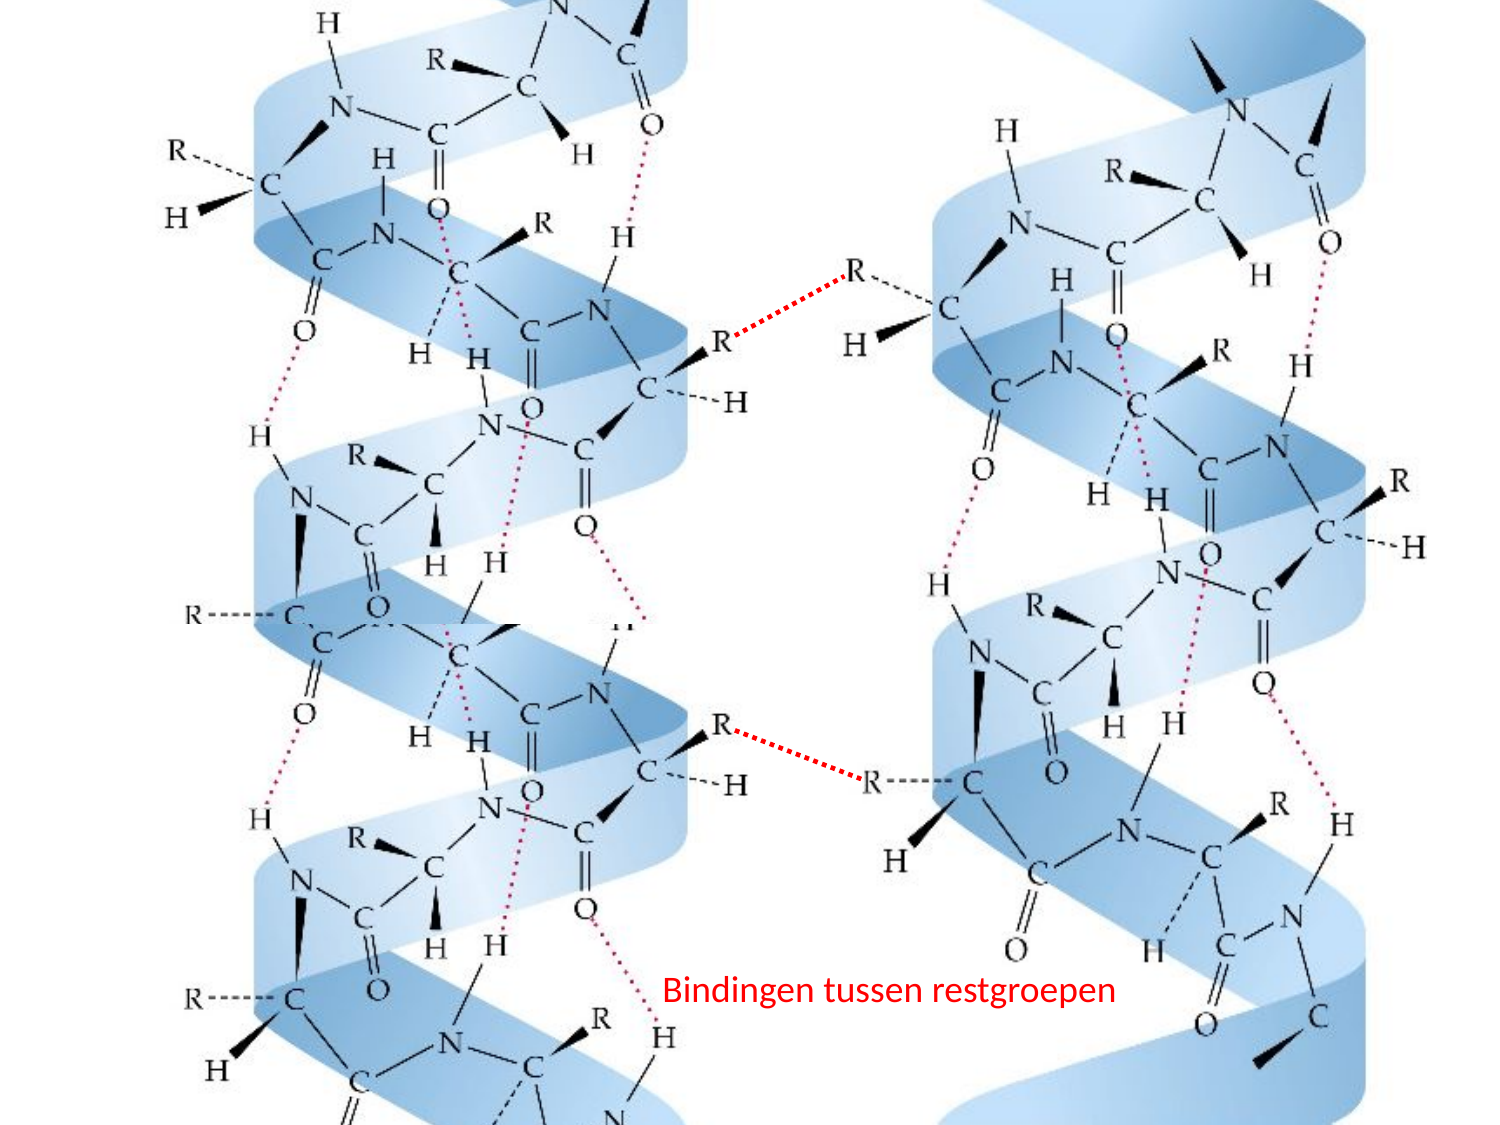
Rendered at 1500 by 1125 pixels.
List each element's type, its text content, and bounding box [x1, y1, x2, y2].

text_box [118, 0, 749, 1125]
picture [797, 0, 1427, 1125]
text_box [734, 730, 863, 780]
text_box Bindingen tussen restgroepen [749, 957, 797, 1018]
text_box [734, 276, 845, 336]
